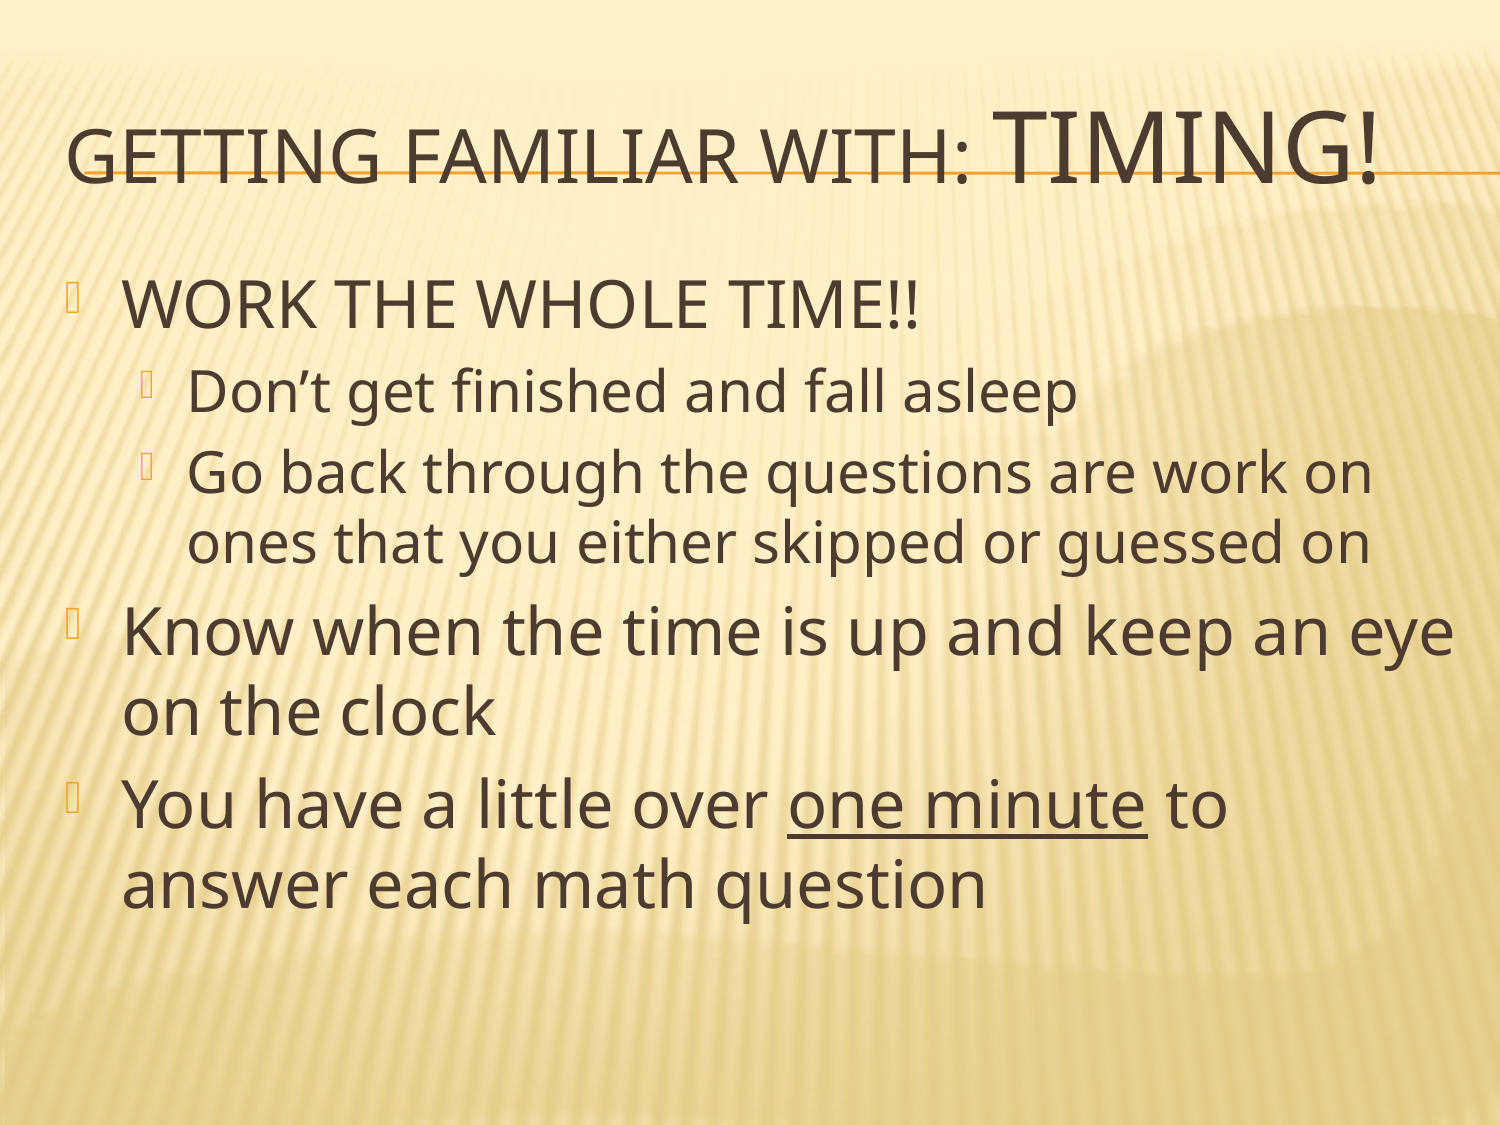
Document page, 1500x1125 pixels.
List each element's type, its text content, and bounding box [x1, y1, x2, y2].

title Getting familiar with: TIMING! [50, 75, 1475, 213]
list WORK THE WHOLE TIME!! Don’t get finished and fall asleep Go back through the questions are work on ones that you either skipped or guessed on Know when the time is up and keep an eye on the clock You have a little over one minute to answer each math question [50, 254, 1475, 998]
